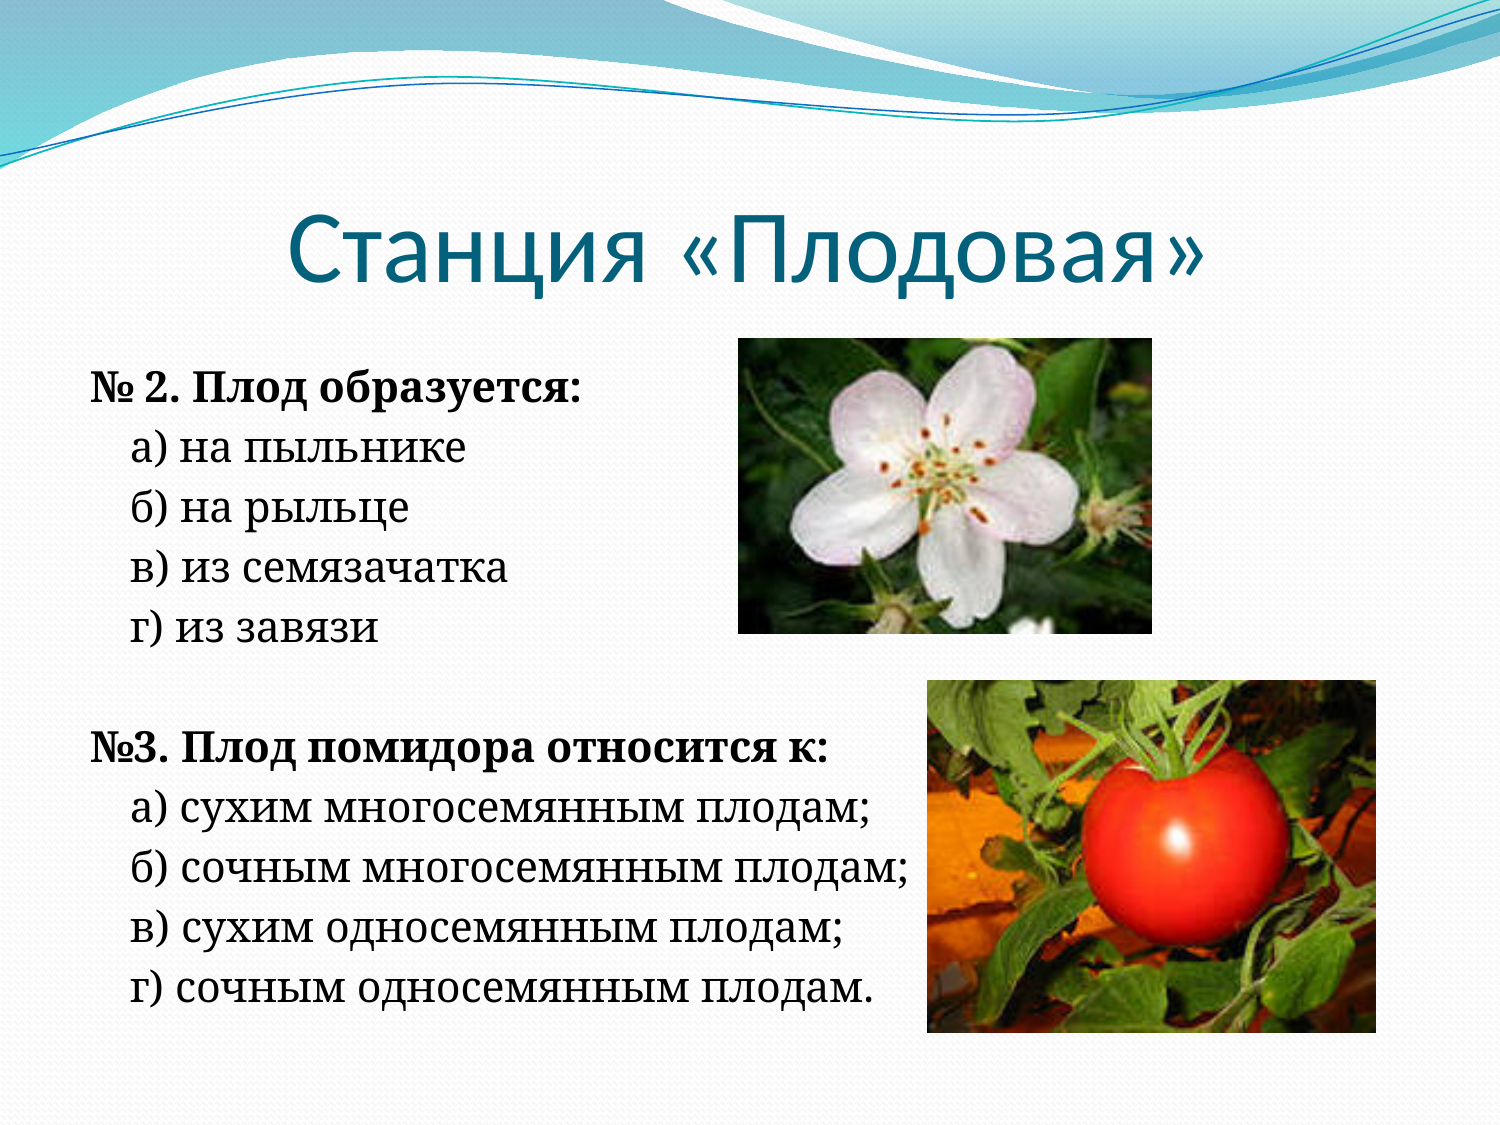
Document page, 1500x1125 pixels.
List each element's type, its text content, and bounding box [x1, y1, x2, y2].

list № 2. Плод образуется: а) на пыльнике б) на рыльце в) из семязачатка г) из завязи №3. Плод помидора относится к: а) сухим многосемянным плодам; б) сочным многосемянным плодам; в) сухим односемянным плодам; г) сочным односемянным плодам. [75, 302, 1425, 1038]
title Станция «Плодовая» [75, 115, 1425, 302]
picture [737, 337, 1152, 634]
picture [926, 680, 1377, 1033]
